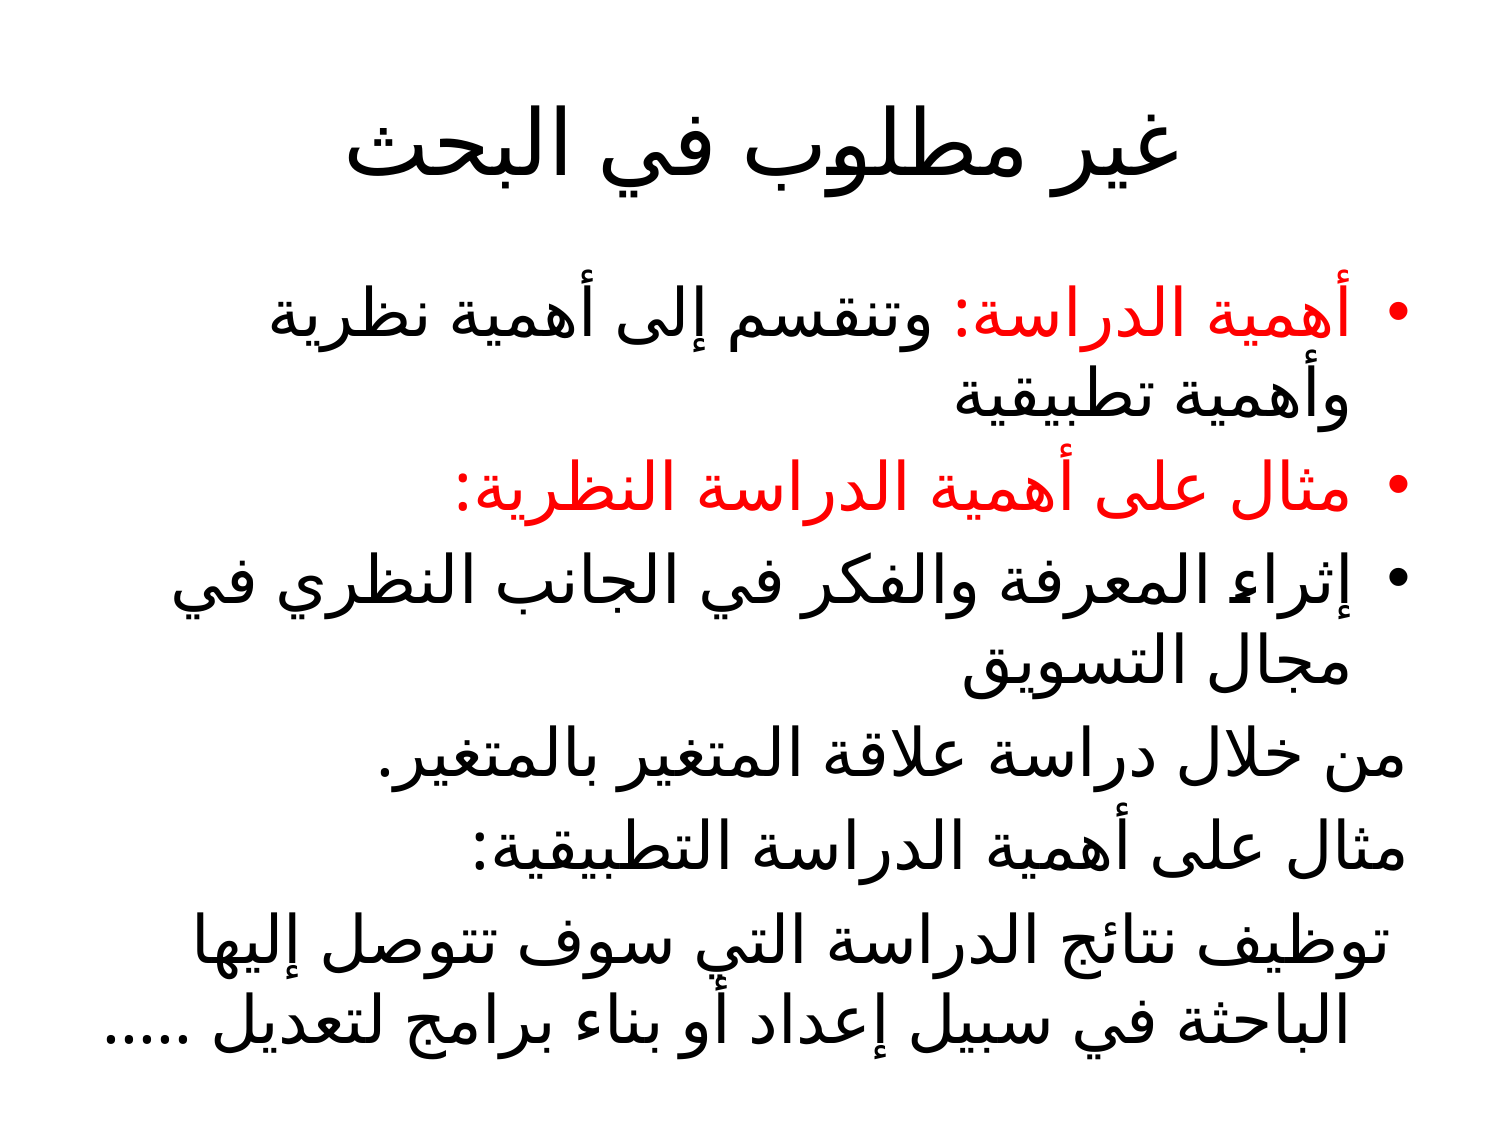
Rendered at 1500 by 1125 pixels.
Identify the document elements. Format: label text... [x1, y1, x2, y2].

title غير مطلوب في البحث [75, 45, 1425, 233]
list أهمية الدراسة: وتنقسم إلى أهمية نظرية وأهمية تطبيقية مثال على أهمية الدراسة النظرية: إثراء المعرفة والفكر في الجانب النظري في مجال التسويق من خلال دراسة علاقة المتغير بالمتغير. مثال على أهمية الدراسة التطبيقية: توظيف نتائج الدراسة التي سوف تتوصل إليها الباحثة في سبيل إعداد أو بناء برامج لتعديل ..... [75, 262, 1425, 1005]
